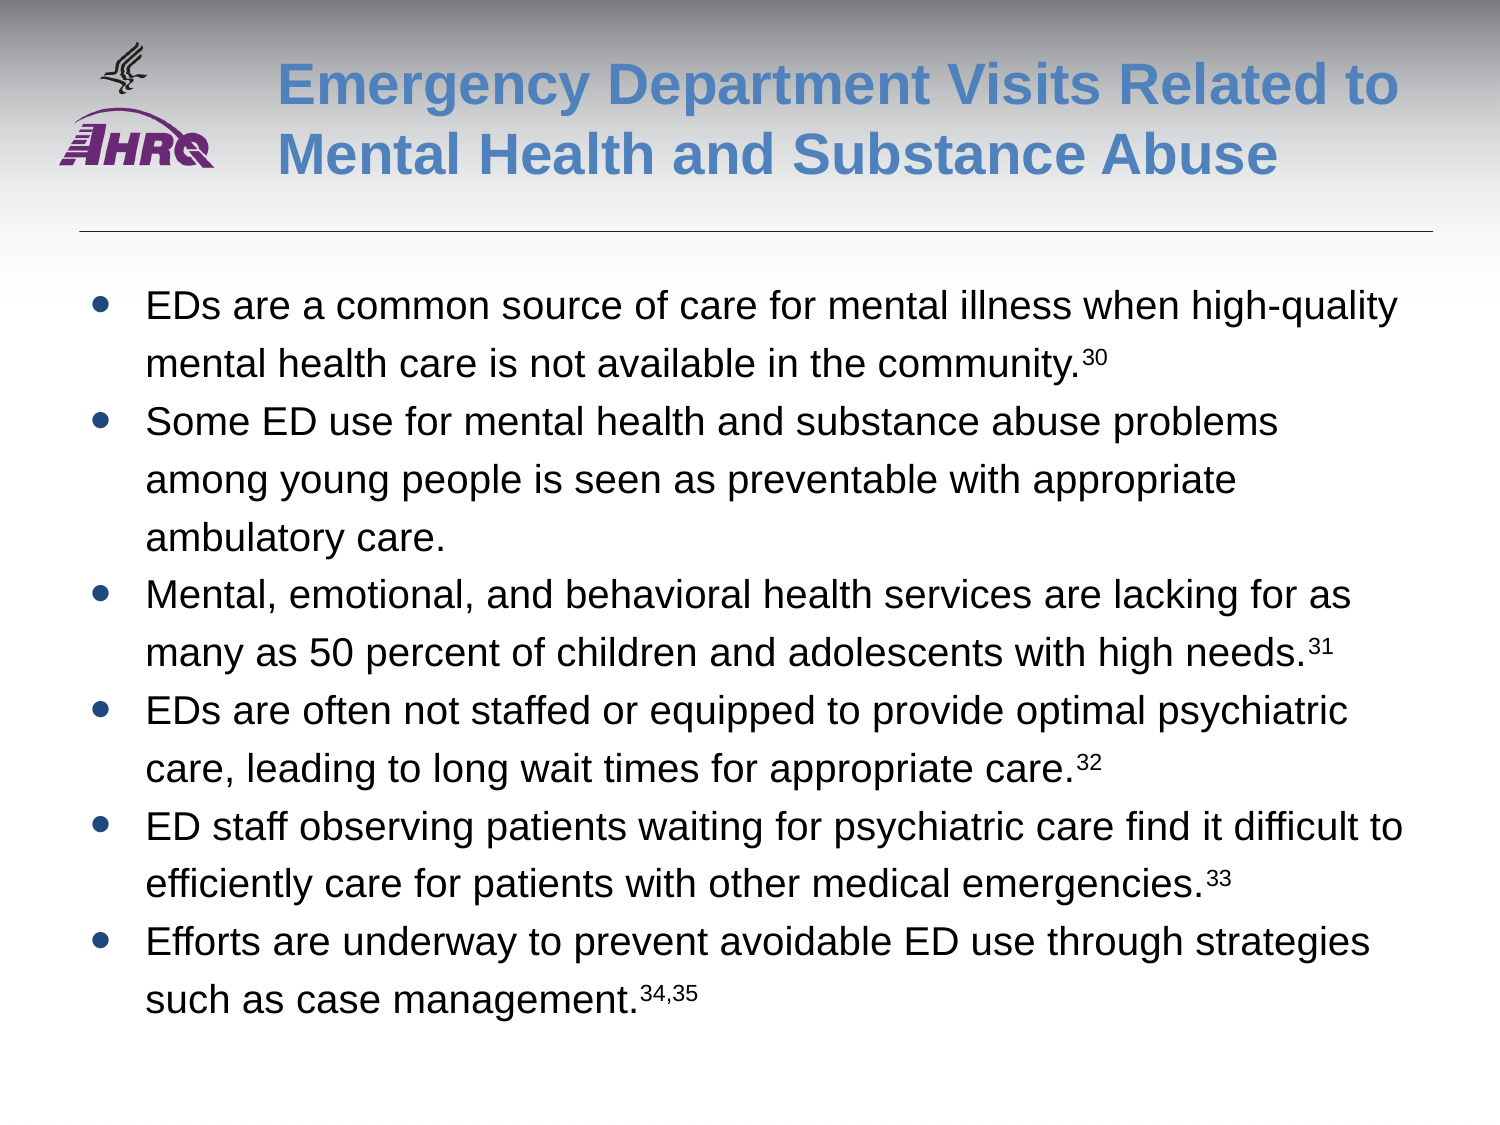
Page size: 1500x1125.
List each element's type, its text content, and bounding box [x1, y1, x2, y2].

picture [0, 0, 1500, 1125]
title Emergency Department Visits Related to Mental Health and Substance Abuse [262, 45, 1425, 188]
list EDs are a common source of care for mental illness when high-quality mental health care is not available in the community.30 Some ED use for mental health and substance abuse problems among young people is seen as preventable with appropriate ambulatory care. Mental, emotional, and behavioral health services are lacking for as many as 50 percent of children and adolescents with high needs.31 EDs are often not staffed or equipped to provide optimal psychiatric care, leading to long wait times for appropriate care.32 ED staff observing patients waiting for psychiatric care find it difficult to efficiently care for patients with other medical emergencies.33 Efforts are underway to prevent avoidable ED use through strategies such as case management.34,35 [75, 262, 1425, 1050]
